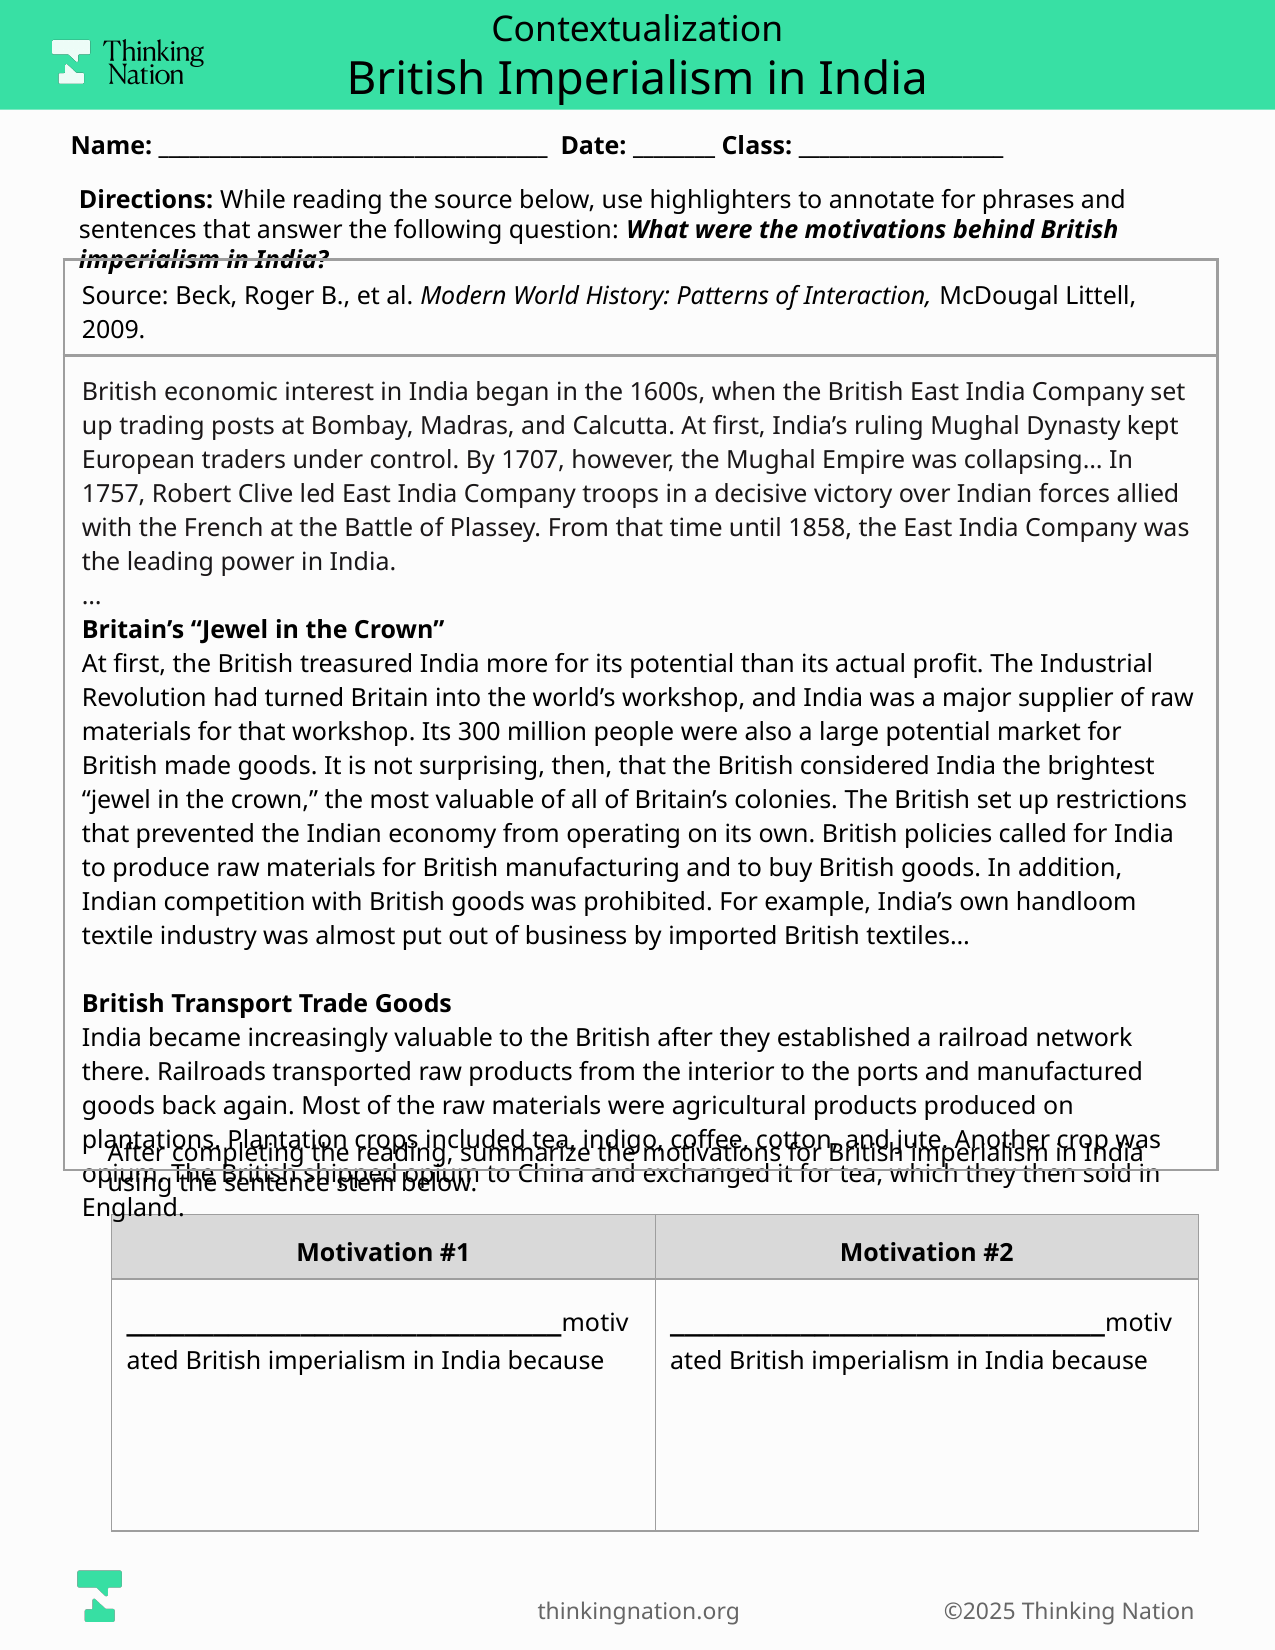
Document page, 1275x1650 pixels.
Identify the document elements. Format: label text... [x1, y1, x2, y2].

table_cell ______________________________motivated British imperialism in India because [112, 1280, 655, 1530]
picture [35, 25, 210, 98]
text_box After completing the reading, summarize the motivations for British imperialism in India using the sentence stem below. [92, 1171, 1218, 1212]
table_cell British economic interest in India began in the 1600s, when the British East India Company set up trading posts at Bombay, Madras, and Calcutta. At first, India’s ruling Mughal Dynasty kept European traders under control. By 1707, however, the Mughal Empire was collapsing… In 1757, Robert Clive led East India Company troops in a decisive victory over Indian forces allied with the French at the Battle of Plassey. From that time until 1858, the East India Company was the leading power in India. … Britain’s “Jewel in the Crown” At first, the British treasured India more for its potential than its actual profit. The Industrial Revolution had turned Britain into the world’s workshop, and India was a major supplier of raw materials for that workshop. Its 300 million people were also a large potential market for British made goods. It is not surprising, then, that the British considered India the brightest “jewel in the crown,” the most valuable of all of Britain’s colonies. The British set up restrictions that prevented the Indian economy from operating on its own. British policies called for India to produce raw materials for British manufacturing and to buy British goods. In addition, Indian competition with British goods was prohibited. For example, India’s own handloom textile industry was almost put out of business by imported British textiles… British Transport Trade Goods India became increasingly valuable to the British after they established a railroad network there. Railroads transported raw products from the interior to the ports and manufactured goods back again. Most of the raw materials were agricultural products produced on plantations. Plantation crops included tea, indigo, coffee, cotton, and jute. Another crop was opium. The British shipped opium to China and exchanged it for tea, which they then sold in England. [65, 357, 1216, 1169]
table_header Motivation #2 [656, 1215, 1198, 1278]
table_header Motivation #1 [112, 1215, 655, 1278]
table_header Source: Beck, Roger B., et al. Modern World History: Patterns of Interaction, McDougal Littell, 2009. [65, 261, 1216, 354]
table_cell ______________________________motivated British imperialism in India because [656, 1280, 1198, 1530]
text_box ©2025 Thinking Nation [909, 1580, 1211, 1632]
text_box Name: ______________________________________ Date: ________ Class: ____________________ [55, 114, 1223, 174]
text_box Contextualization British Imperialism in India [0, 0, 1275, 110]
text_box Directions: While reading the source below, use highlighters to annotate for phrases and sentences that answer the following question: What were the motivations behind British imperialism in India? [64, 174, 1218, 258]
picture [63, 1560, 135, 1632]
text_box thinkingnation.org [488, 1580, 790, 1632]
